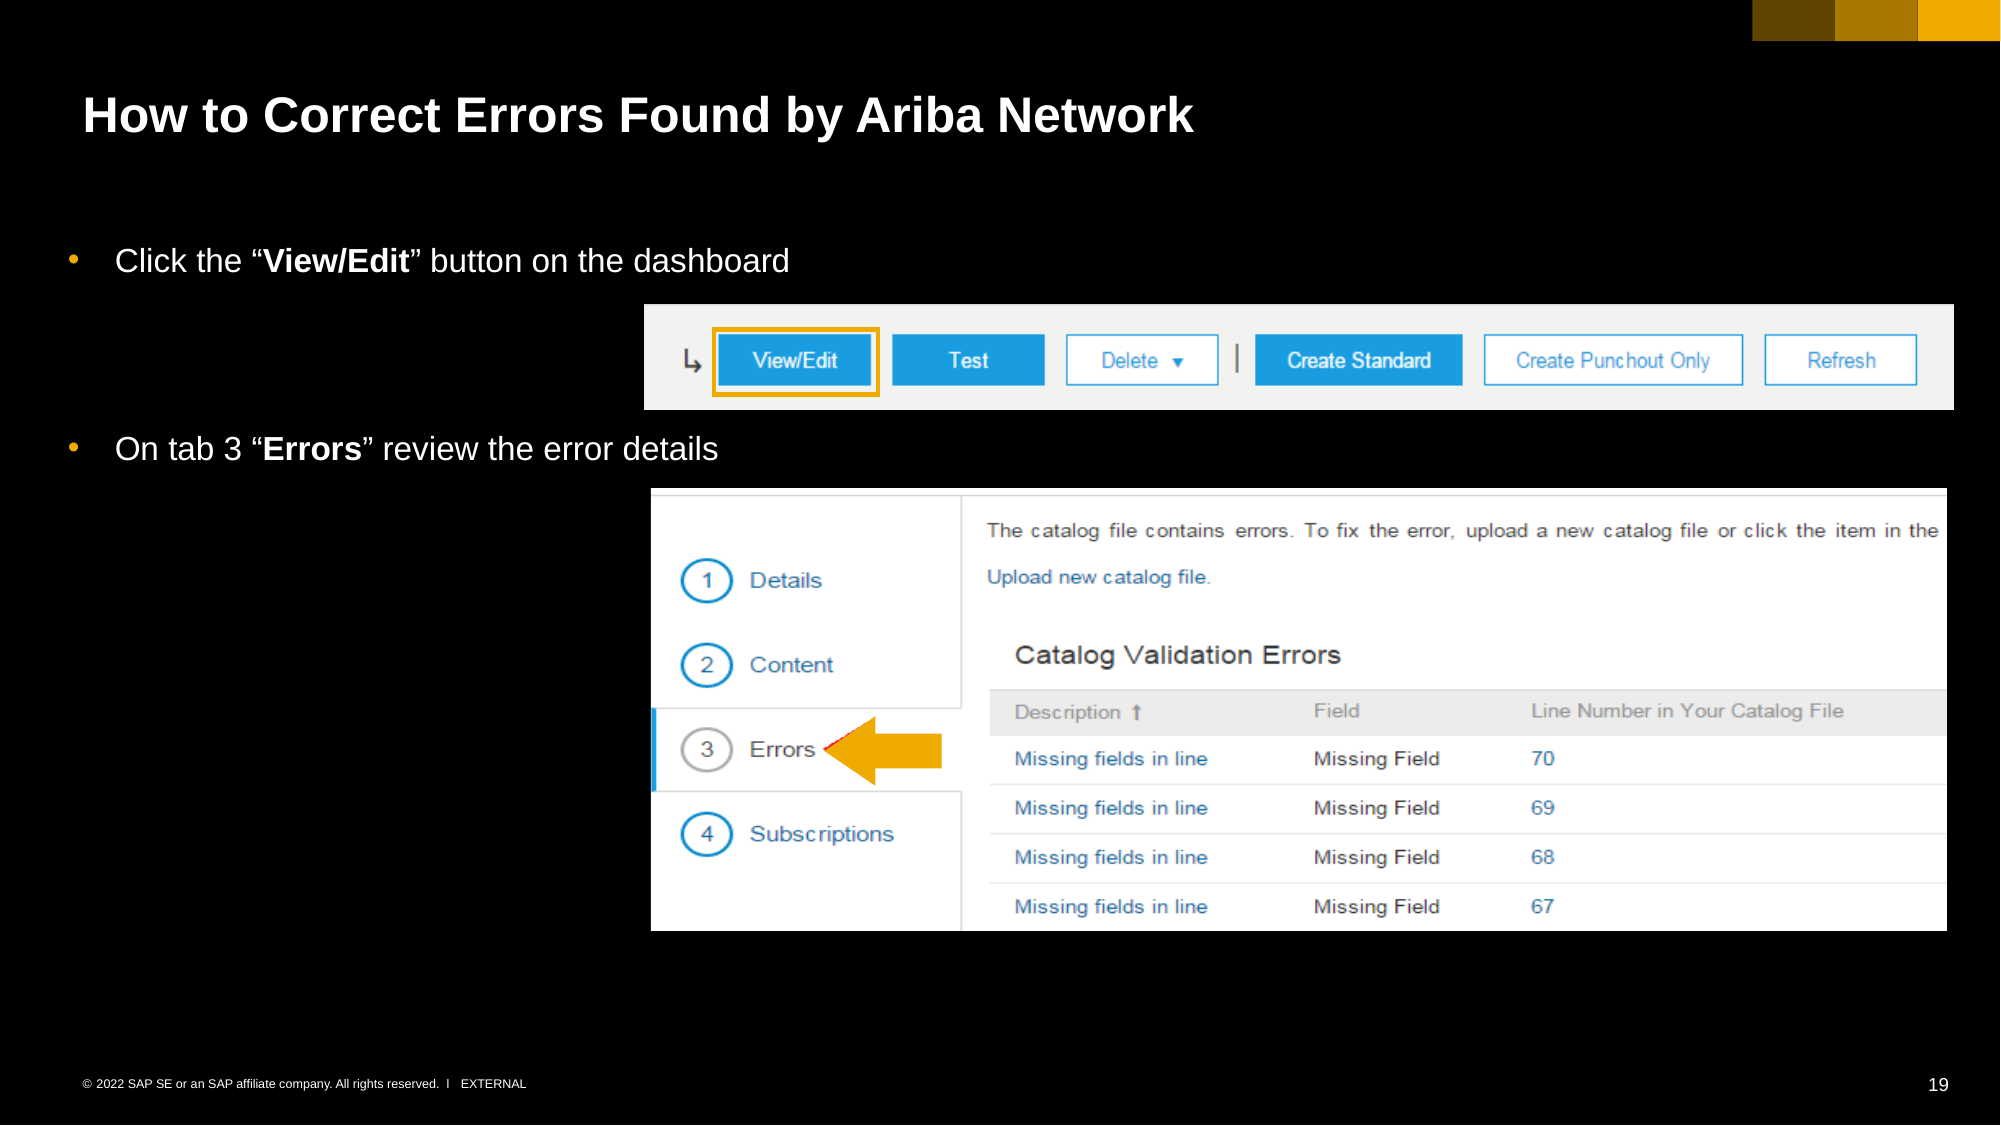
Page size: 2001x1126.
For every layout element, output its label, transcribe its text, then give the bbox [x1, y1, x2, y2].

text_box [650, 488, 1948, 932]
text_box Click the “View/Edit” button on the dashboard [53, 231, 1947, 287]
picture [644, 303, 1954, 410]
title How to Correct Errors Found by Ariba Network [82, 82, 1918, 144]
text_box On tab 3 “Errors” review the error details [53, 419, 1054, 475]
